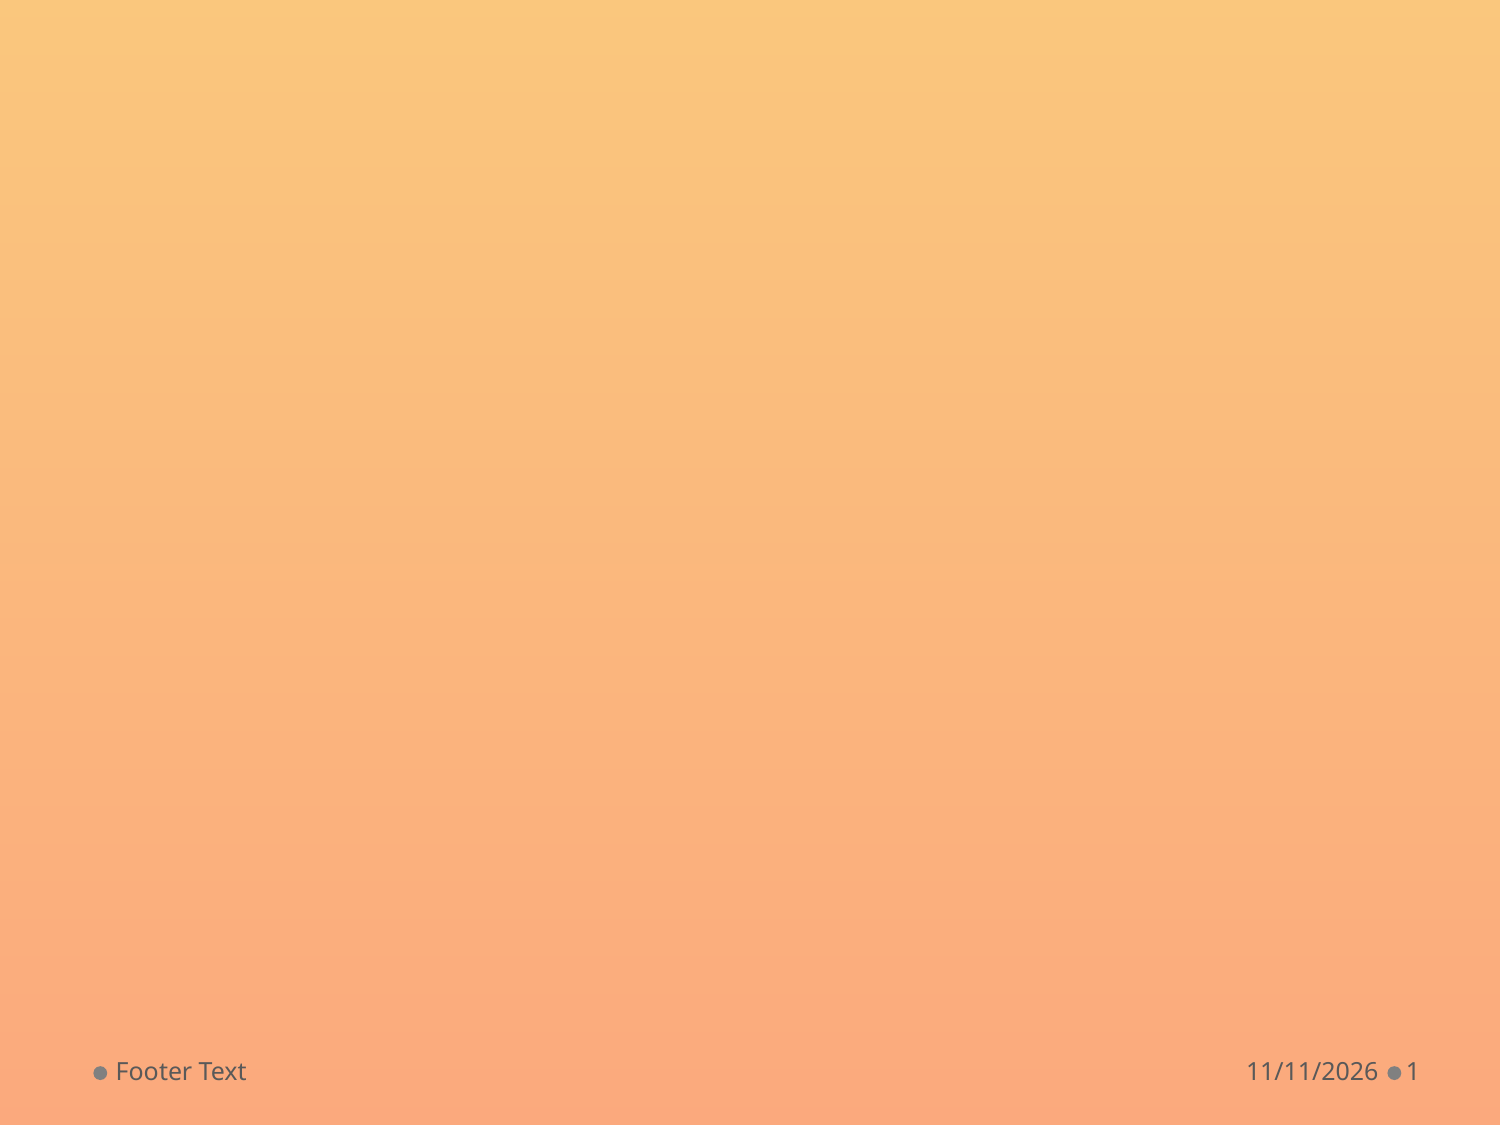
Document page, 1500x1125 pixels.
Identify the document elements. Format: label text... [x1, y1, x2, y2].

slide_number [1043, 1042, 1386, 1103]
slide_number 1 [1401, 1042, 1494, 1103]
footer Footer Text [108, 1042, 576, 1103]
